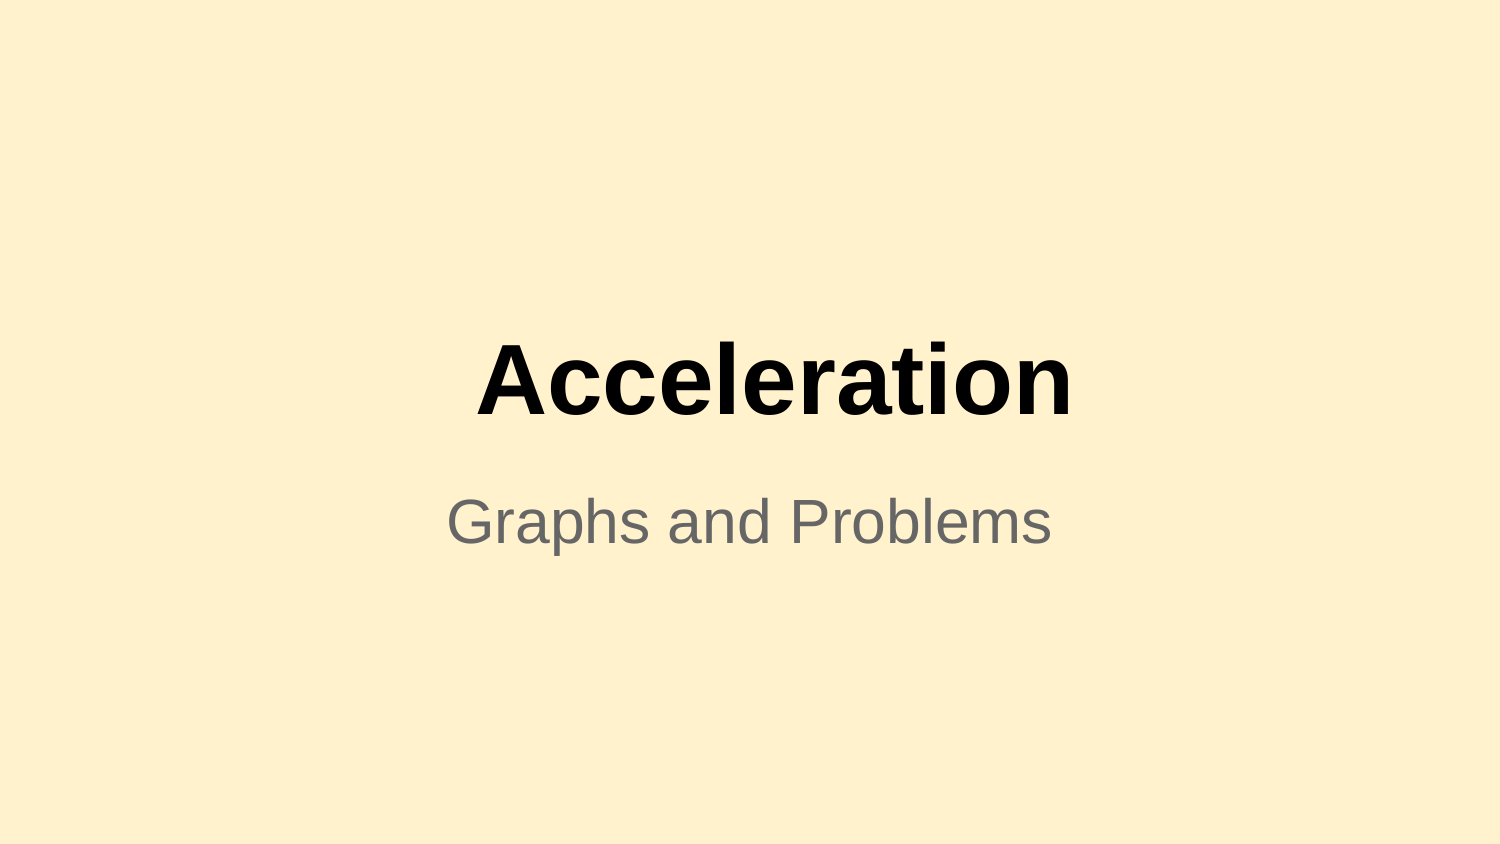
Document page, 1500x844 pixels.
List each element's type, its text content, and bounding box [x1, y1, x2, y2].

title Acceleration [112, 259, 1388, 450]
subtitle Graphs and Problems [112, 465, 1388, 595]
